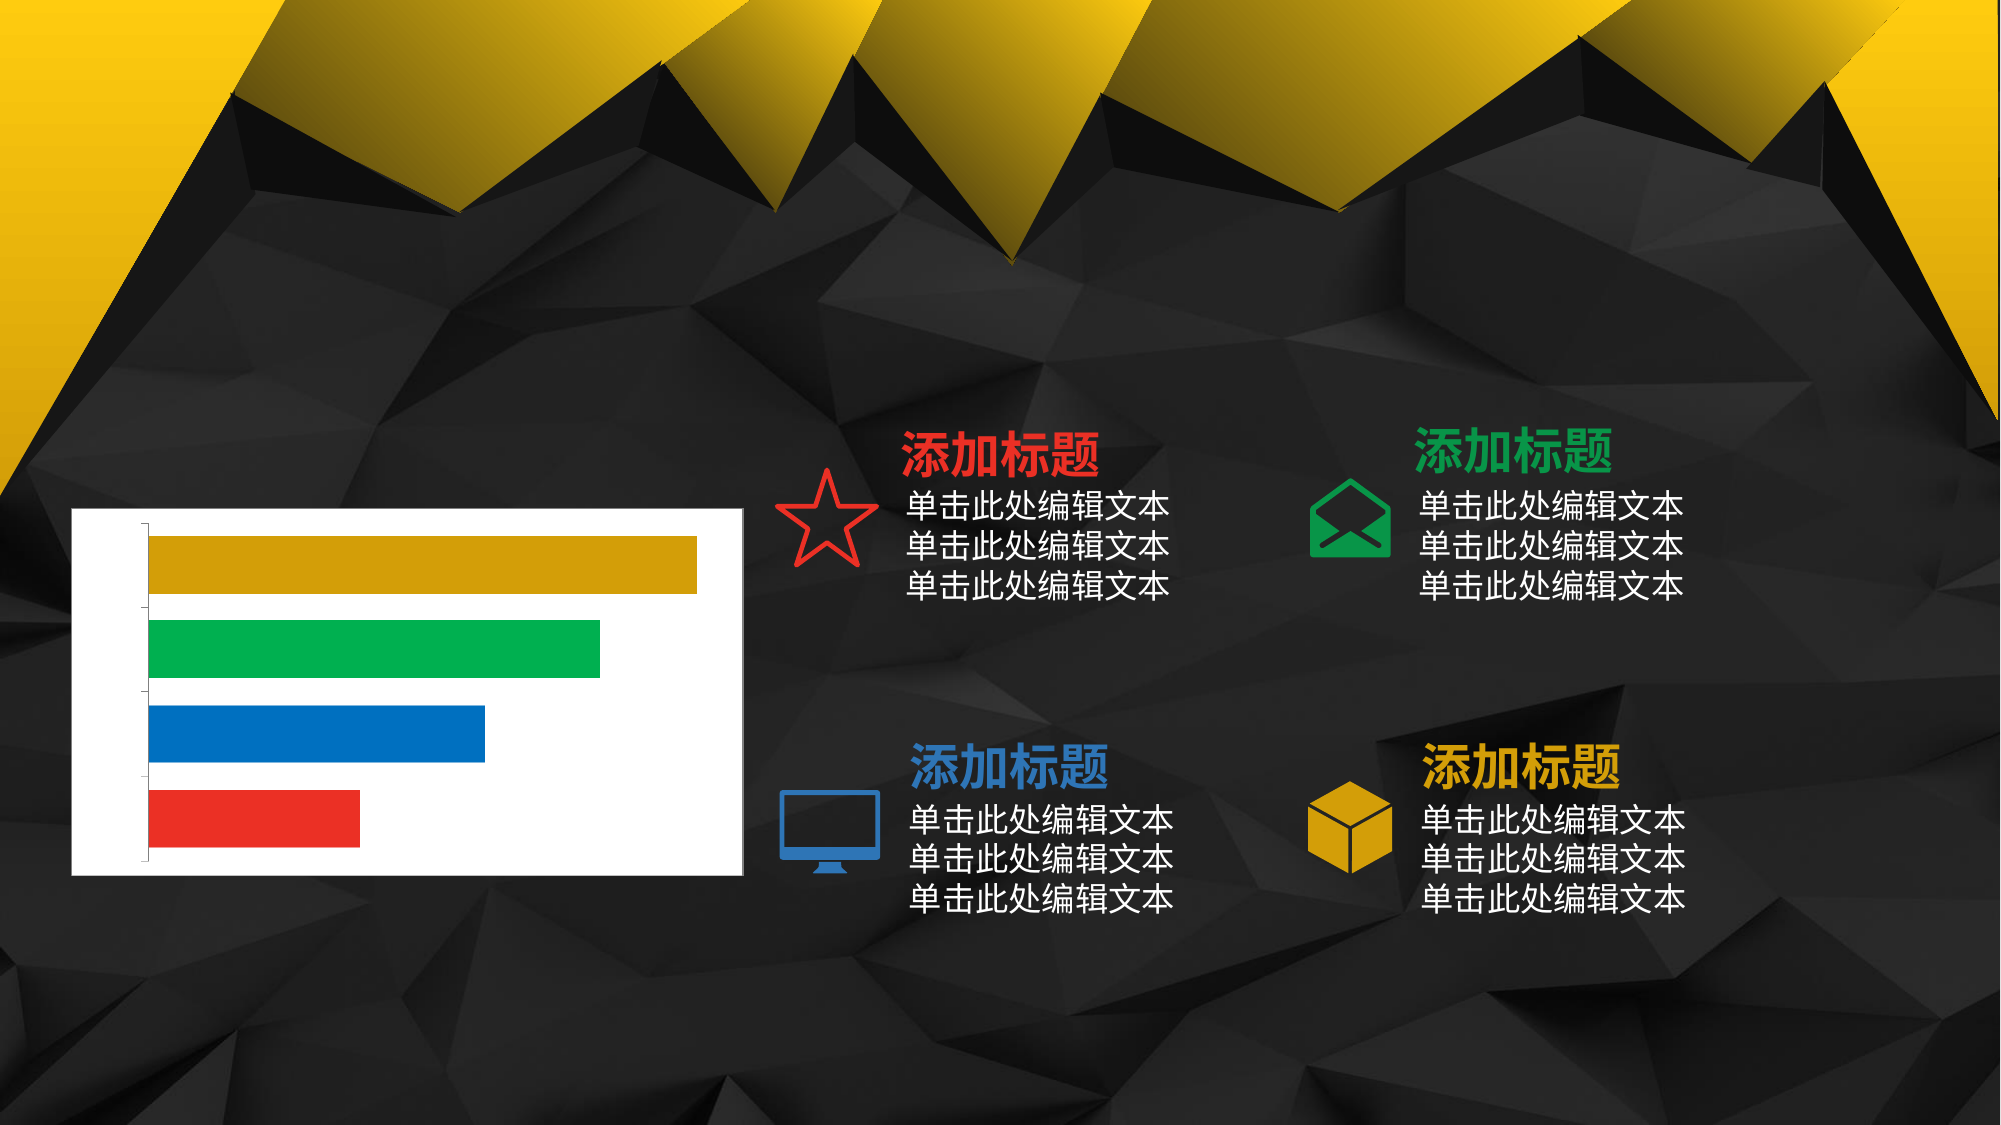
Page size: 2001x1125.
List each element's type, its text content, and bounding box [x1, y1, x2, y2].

text_box 单击此处编辑文本 单击此处编辑文本 单击此处编辑文本 [894, 791, 1301, 926]
text_box [1351, 806, 1393, 874]
text_box 添加标题 [1407, 728, 1665, 791]
text_box [779, 790, 881, 860]
picture [1316, 502, 1385, 548]
text_box [1308, 806, 1349, 874]
picture [0, 0, 2001, 1125]
text_box [782, 513, 872, 568]
text_box [812, 861, 848, 874]
text_box 添加标题 [894, 728, 1152, 791]
text_box 单击此处编辑文本 单击此处编辑文本 单击此处编辑文本 [1405, 791, 1813, 926]
picture [787, 502, 867, 557]
text_box 单击此处编辑文本 单击此处编辑文本 单击此处编辑文本 [1403, 513, 1811, 613]
text_box 单击此处编辑文本 单击此处编辑文本 单击此处编辑文本 [890, 513, 1297, 613]
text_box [0, 0, 1998, 502]
text_box [1309, 781, 1391, 827]
text_box [1310, 513, 1391, 558]
